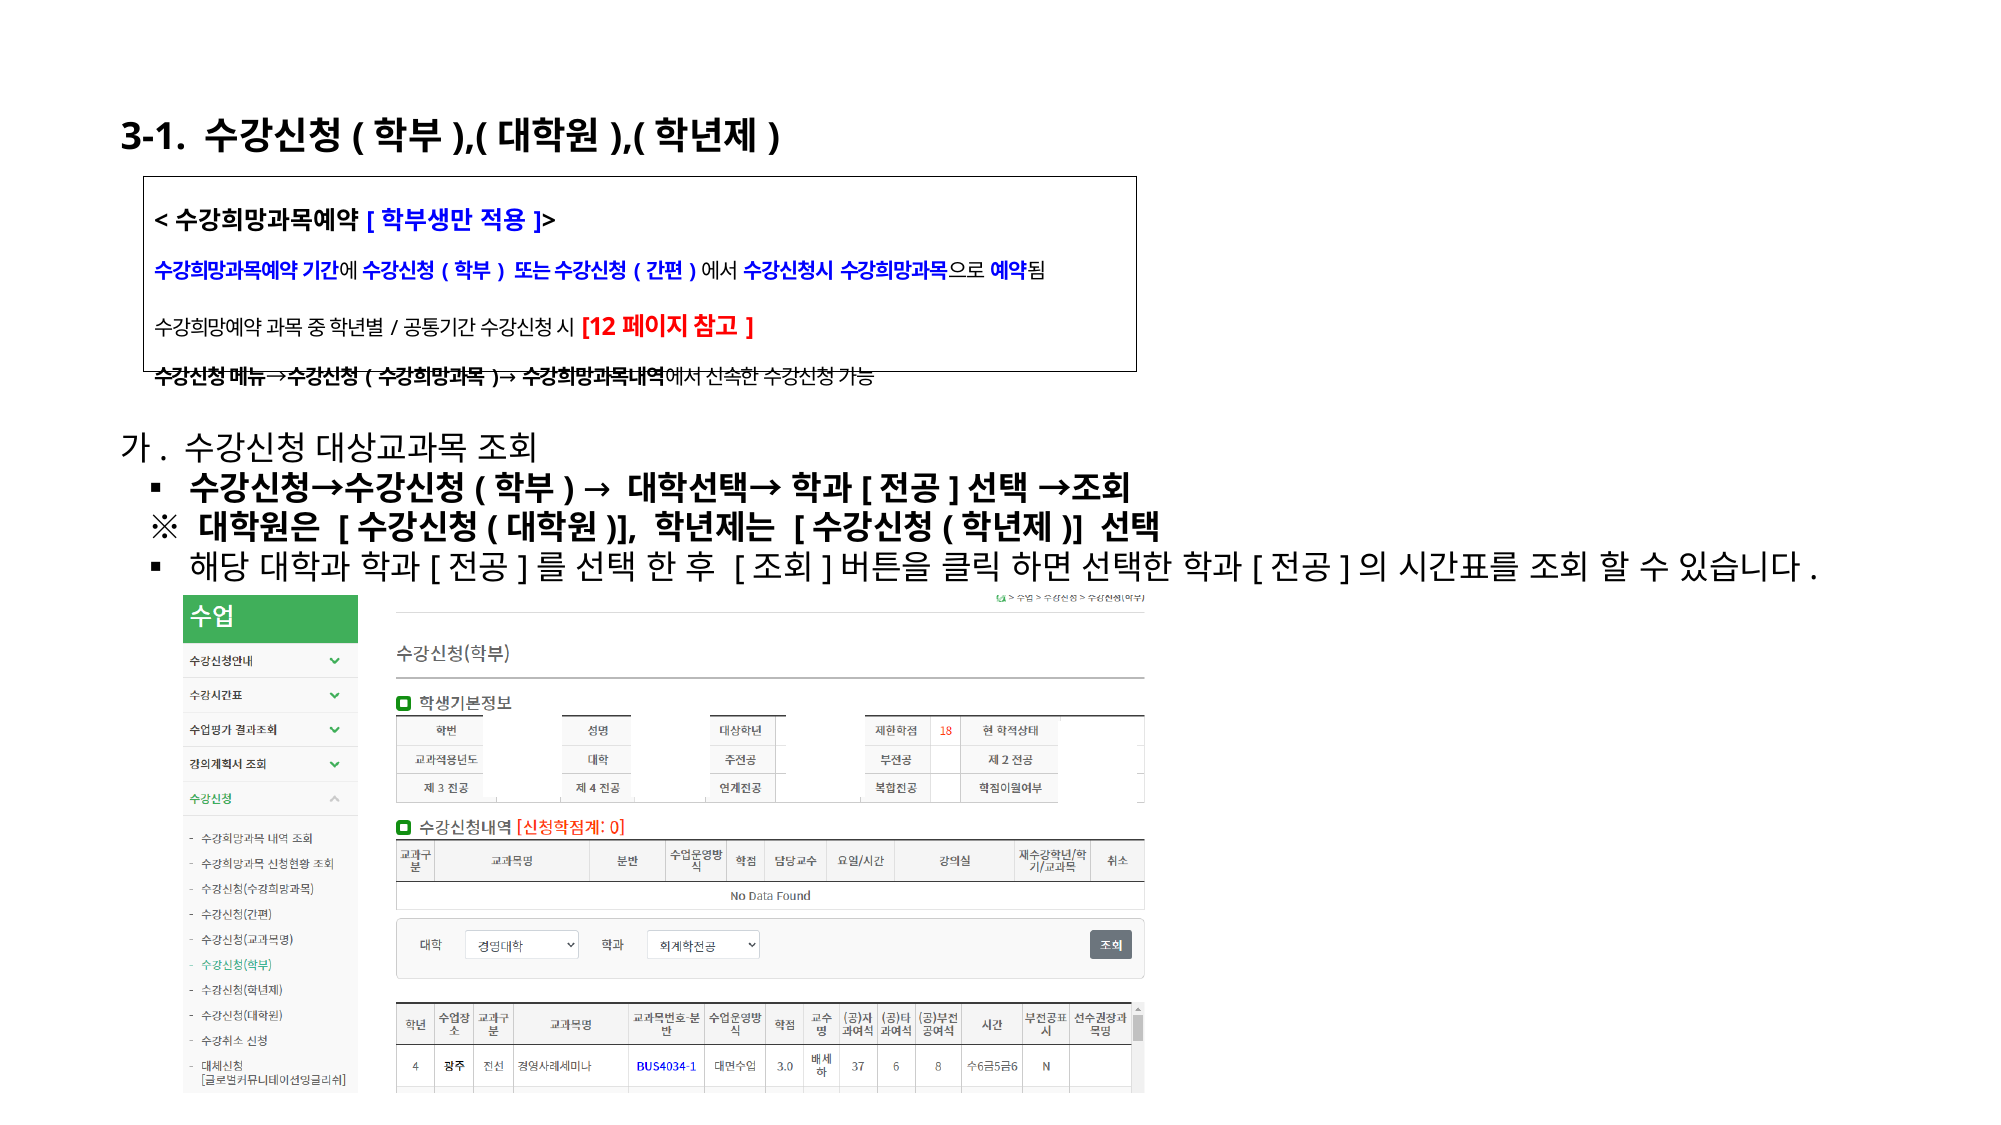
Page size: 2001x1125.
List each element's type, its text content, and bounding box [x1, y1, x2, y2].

picture [183, 595, 1158, 1093]
text_box [143, 175, 2000, 251]
text_box 3-1. 수강신청(학부),(대학원),(학년제) 가. 수강신청 대상교과목 조회 ▪ 수강신청→수강신청(학부) → 대학선택→ 학과[전공]선택 →조회 ※ 대학원은 [수강신청(대학원)], 학년제는 [수강신청(학년제)] 선택 ▪ 해당 대학과 학과[전공]를 선택 한 후 [조회]버튼을 클릭 하면 선택한 학과[전공]의 시간표를 조회 할 수 있습니다. [105, 104, 1919, 774]
table_header <수강희망과목예약[학부생만 적용]> 수강희망과목예약 기간에 수강신청(학부) 또는 수강신청(간편)에서 수강신청시 수강희망과목으로 예약됨 수강희망예약 과목 중 학년별/공통기간 수강신청 시[12페이지 참고] 수강신청 메뉴→수강신청(수강희망과목)→수강희망과목내역에서 신속한 수강신청 가능 [144, 251, 1136, 371]
